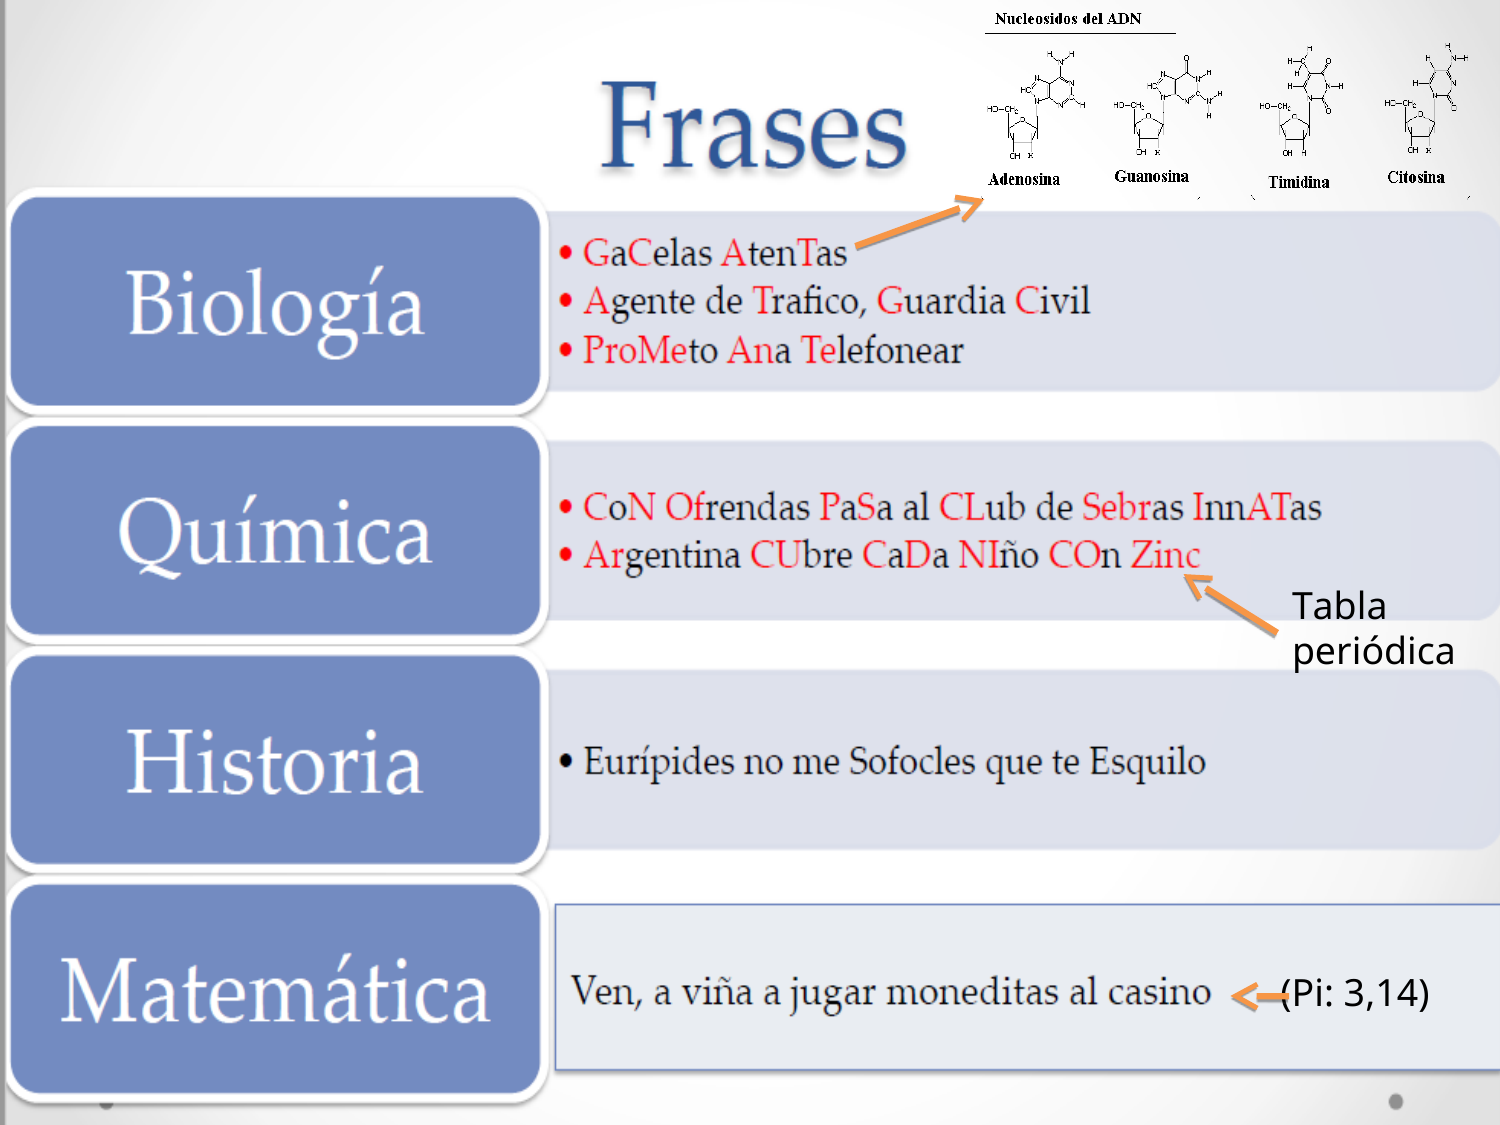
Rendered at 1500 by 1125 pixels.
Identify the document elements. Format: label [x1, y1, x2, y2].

text_box [1183, 574, 1278, 633]
picture [0, 0, 1500, 1125]
text_box [855, 199, 985, 247]
